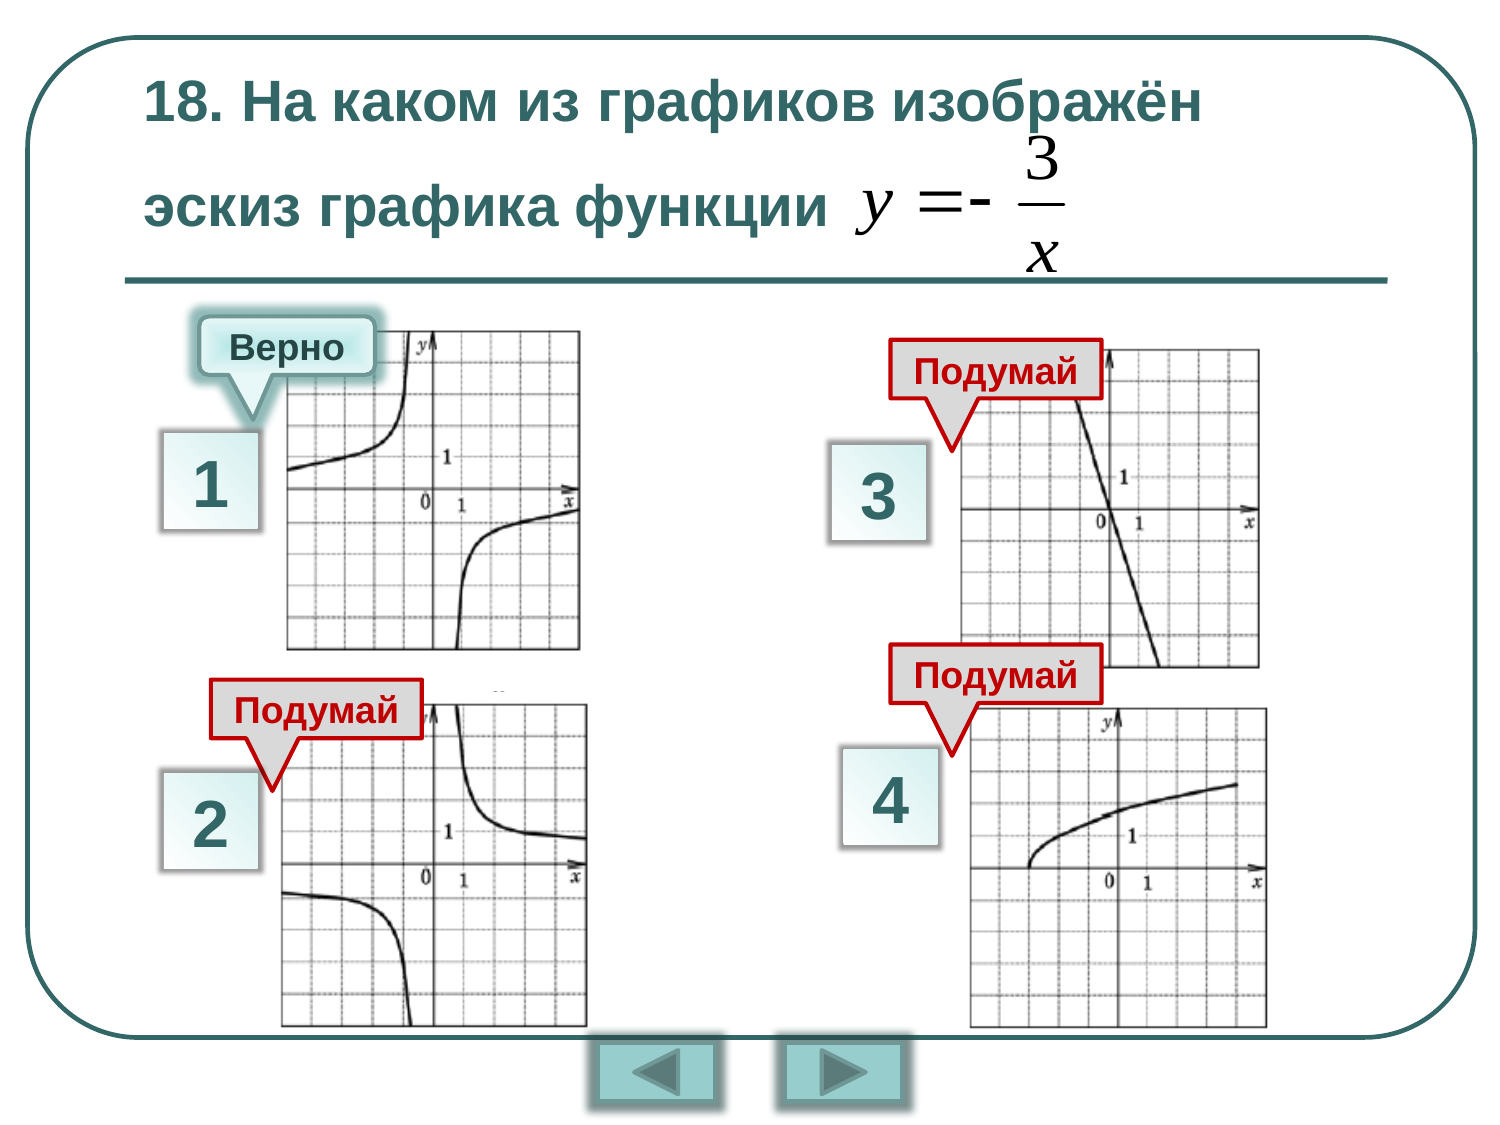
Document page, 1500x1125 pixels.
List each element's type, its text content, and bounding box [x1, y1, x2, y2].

text_box 3 [831, 445, 926, 540]
text_box Верно [197, 314, 378, 422]
text_box Подумай [208, 677, 424, 764]
text_box [783, 1041, 904, 1104]
text_box Подумай [888, 337, 1103, 438]
picture [948, 339, 1278, 680]
picture [960, 702, 1278, 1032]
text_box [595, 1041, 717, 1104]
picture [269, 691, 598, 1032]
text_box 2 [163, 773, 258, 869]
text_box Подумай [888, 642, 1104, 758]
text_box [843, 116, 1079, 288]
picture [280, 327, 587, 657]
text_box 4 [843, 749, 938, 845]
text_box 1 [163, 433, 258, 529]
title 18. На каком из графиков изображён эскиз графика функции [128, 58, 1392, 247]
